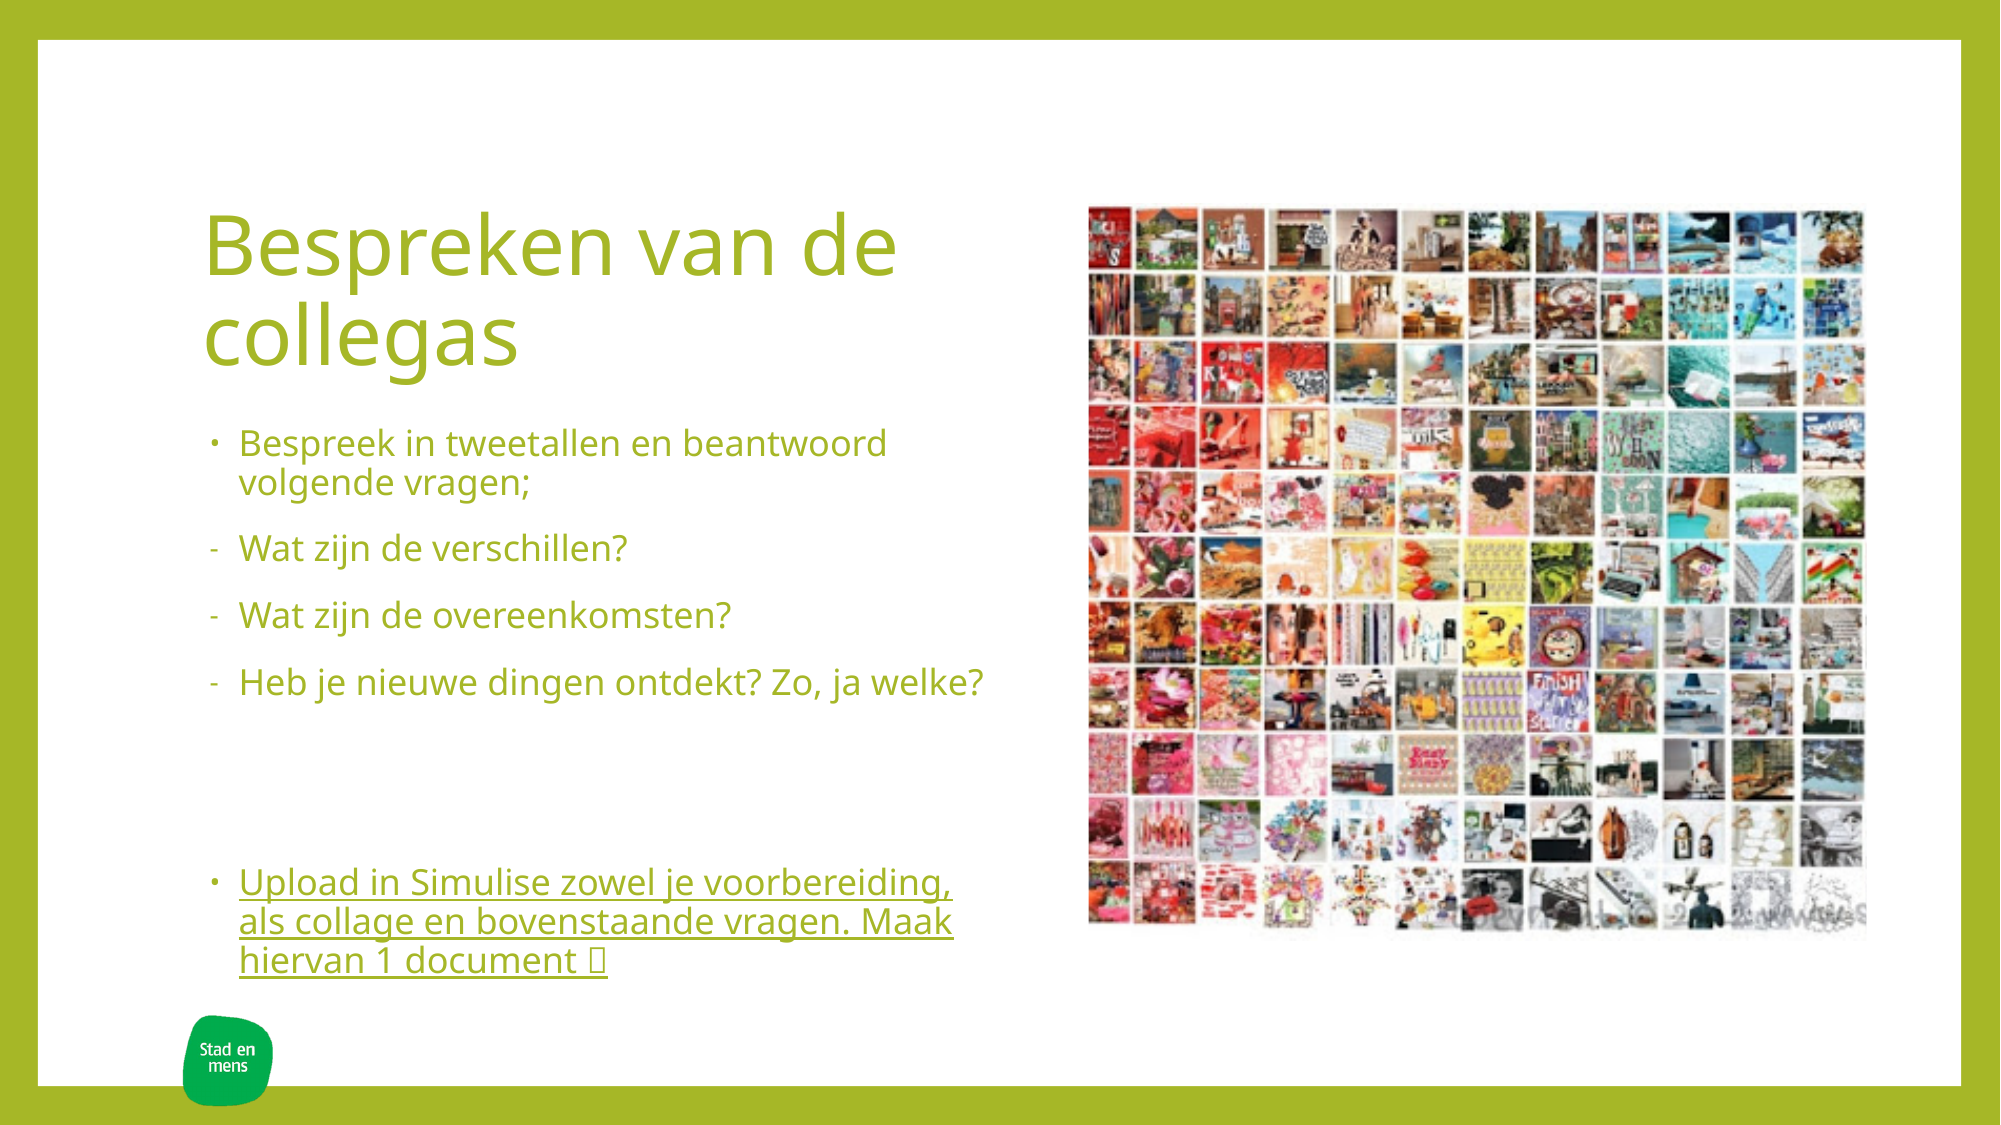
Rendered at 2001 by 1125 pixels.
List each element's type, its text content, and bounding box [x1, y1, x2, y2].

list Bespreek in tweetallen en beantwoord volgende vragen; Wat zijn de verschillen? Wat zijn de overeenkomsten? Heb je nieuwe dingen ontdekt? Zo, ja welke? Upload in Simulise zowel je voorbereiding, als collage en bovenstaande vragen. Maak hiervan 1 document  [187, 417, 1022, 1000]
title Bespreken van de collegas [187, 175, 1041, 413]
picture [1088, 202, 1867, 941]
picture [179, 1013, 273, 1110]
